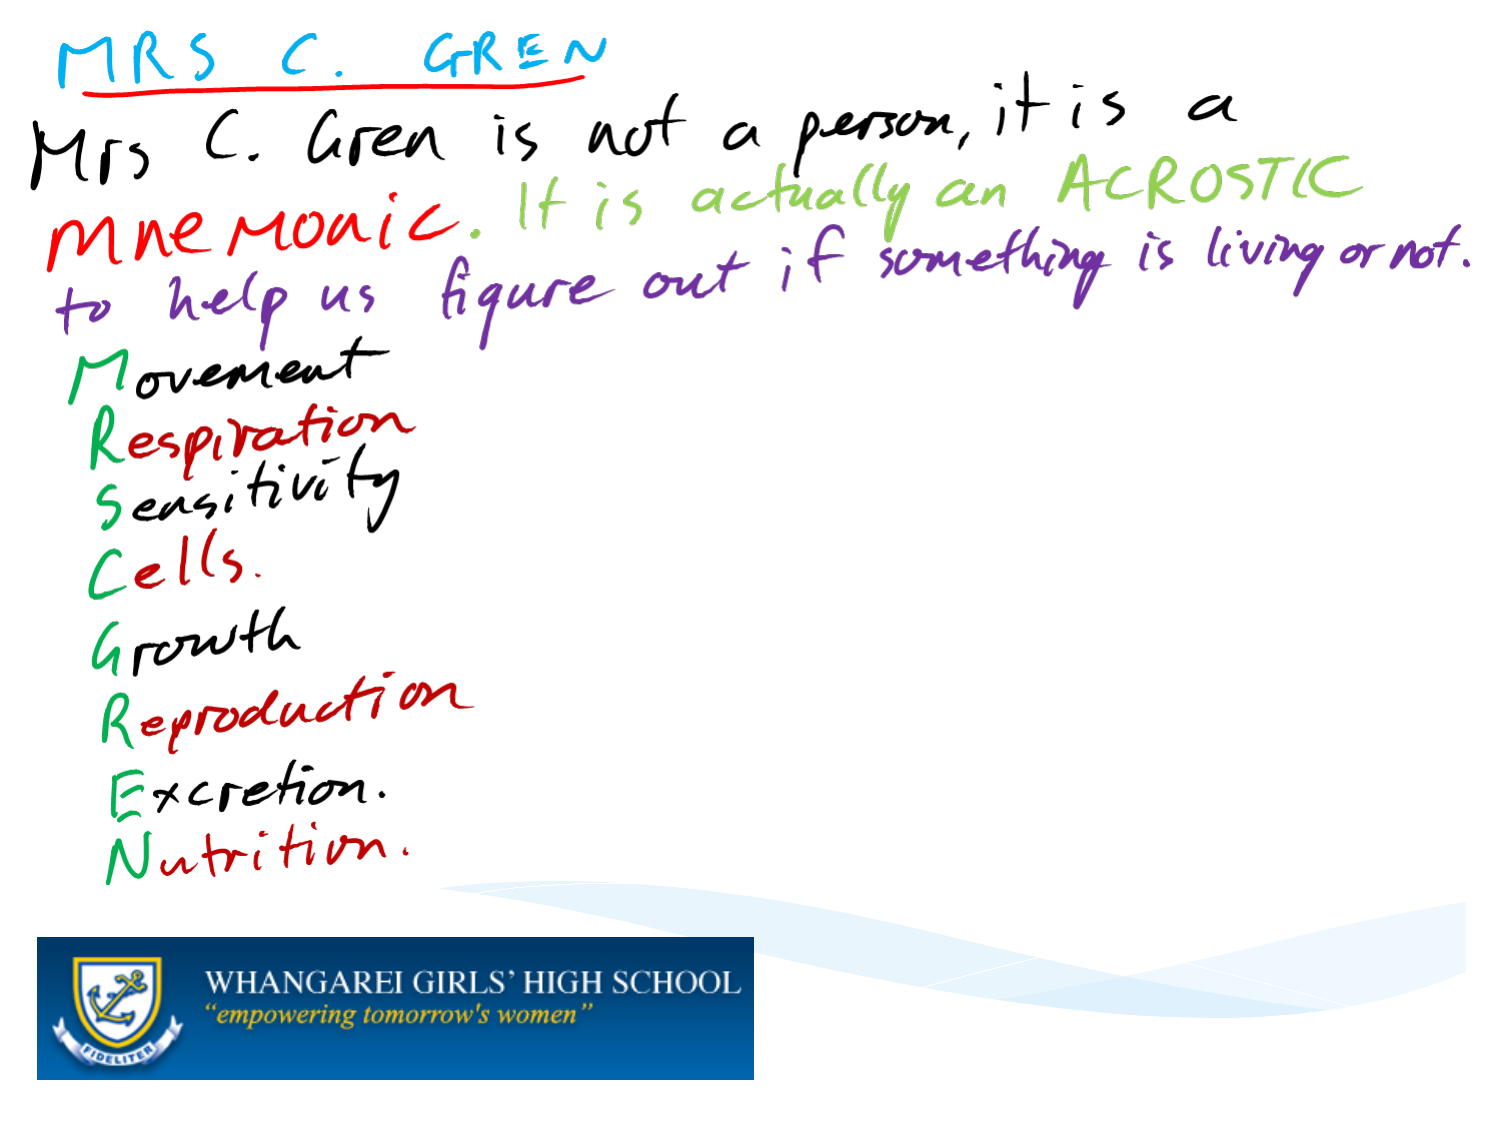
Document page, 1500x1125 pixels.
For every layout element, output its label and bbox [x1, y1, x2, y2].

picture [24, 24, 1476, 892]
picture [37, 937, 754, 1080]
